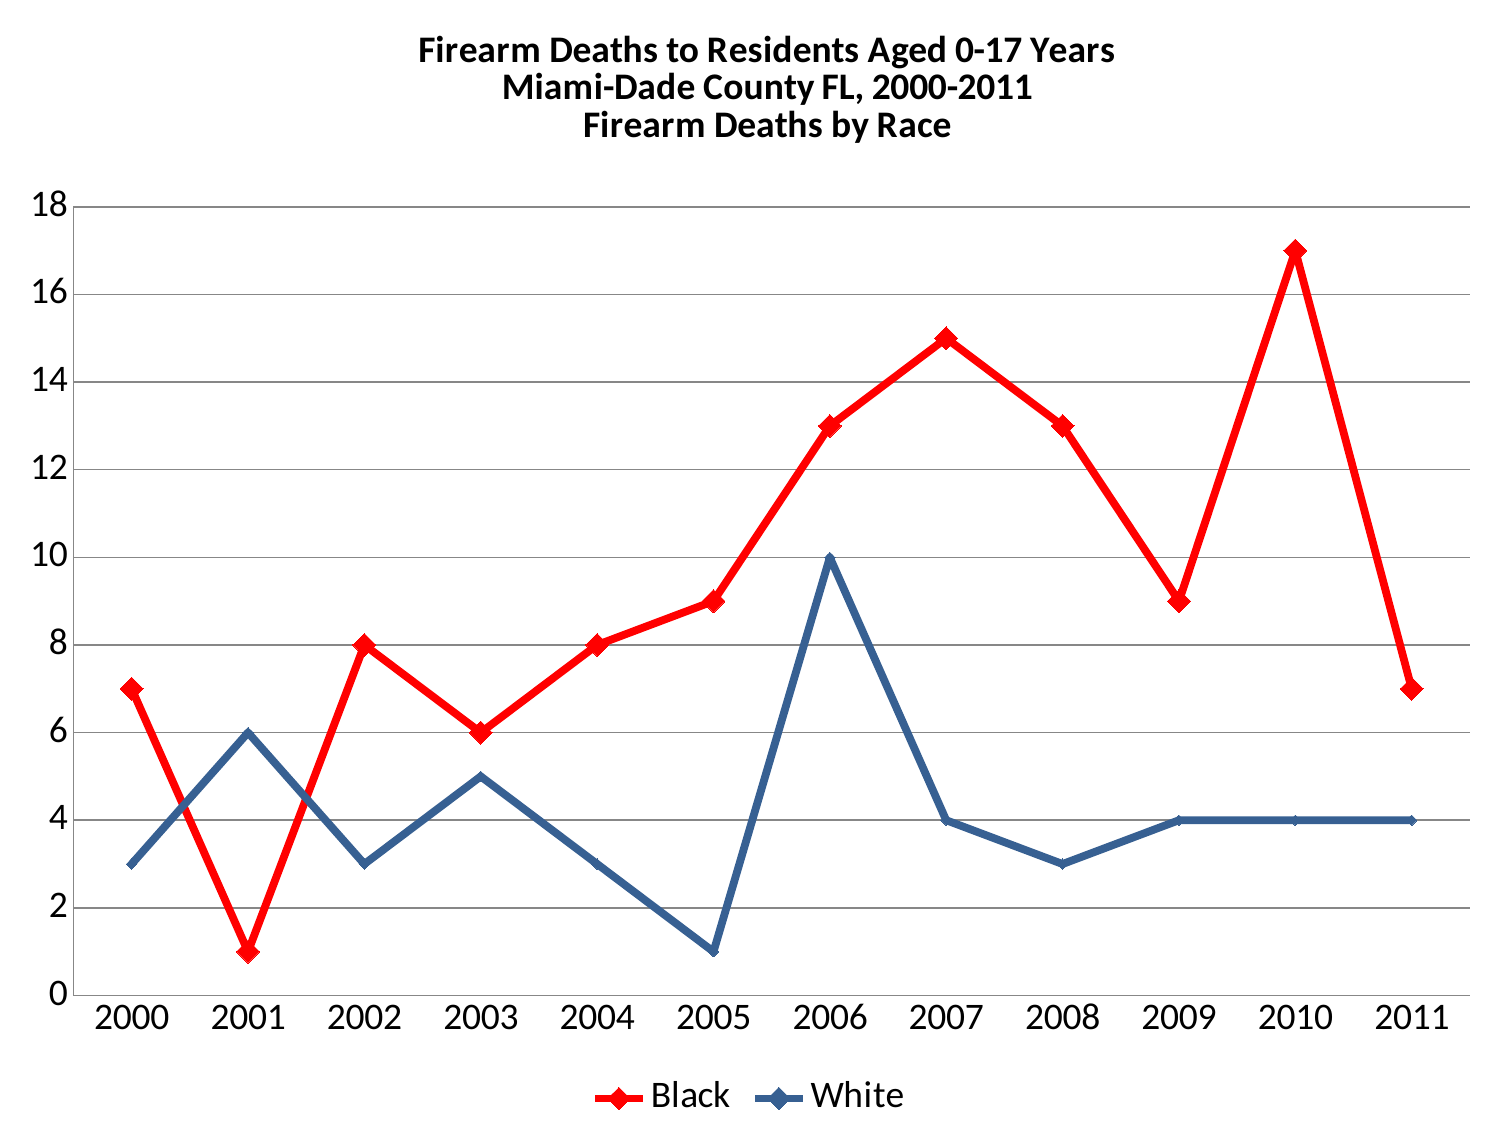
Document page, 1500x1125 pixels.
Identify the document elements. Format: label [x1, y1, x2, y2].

chart [0, 0, 1500, 1125]
